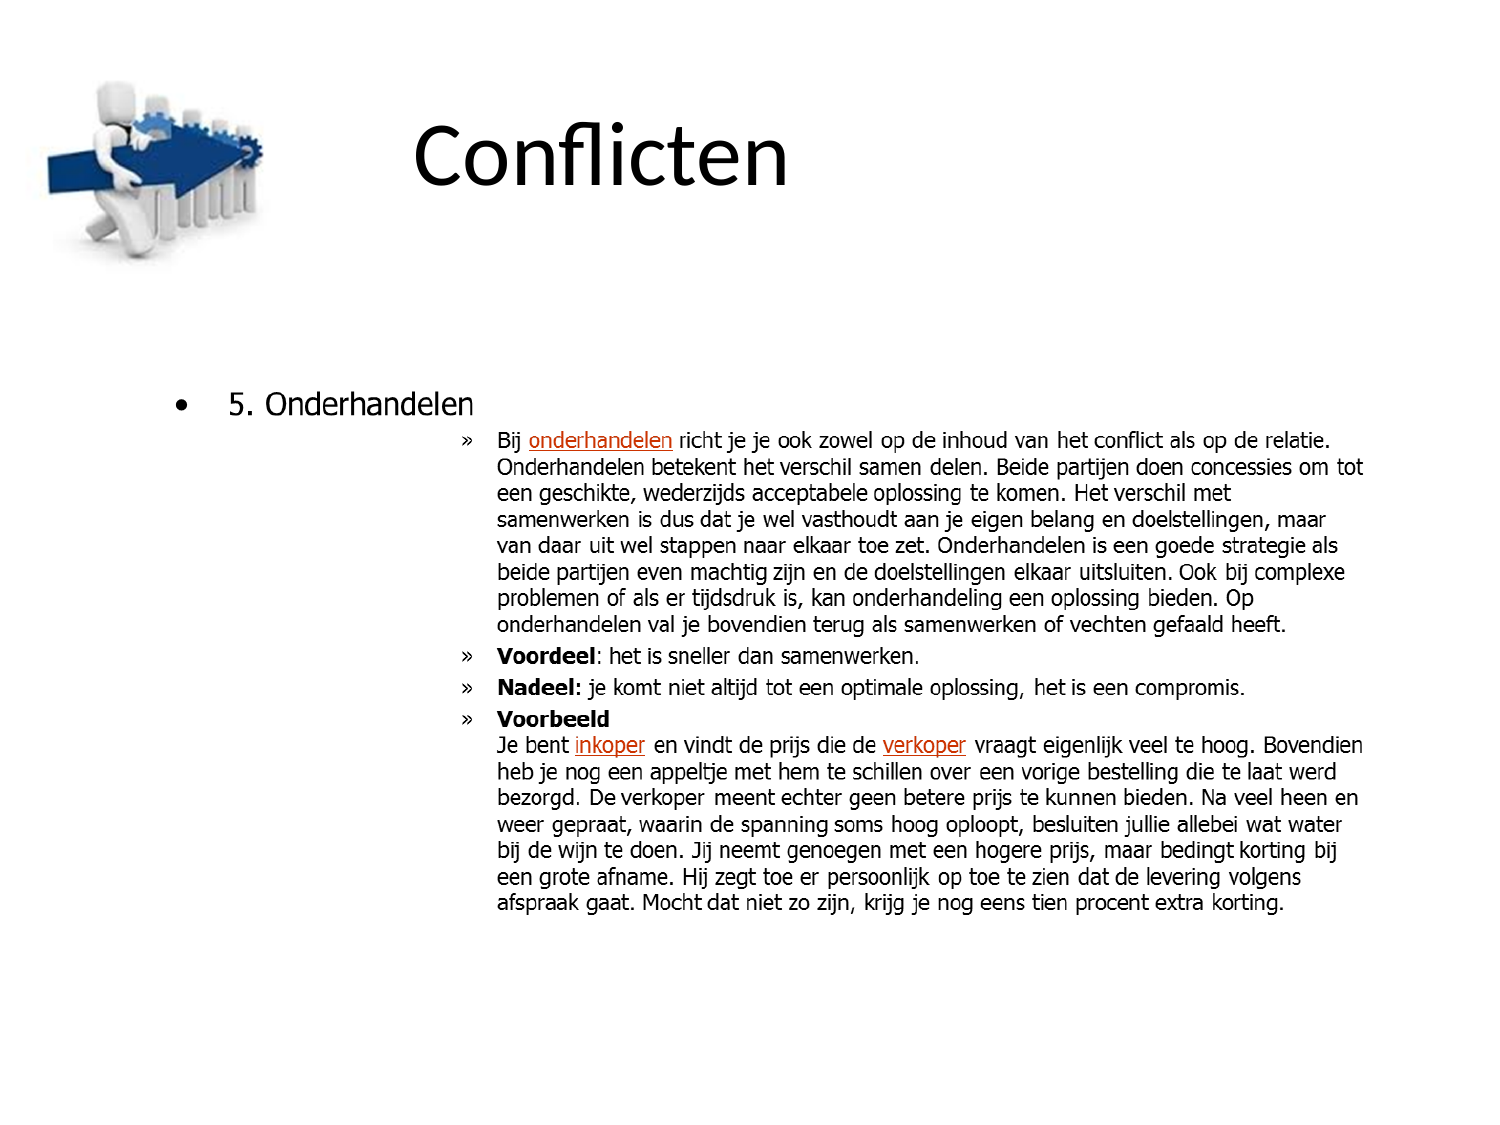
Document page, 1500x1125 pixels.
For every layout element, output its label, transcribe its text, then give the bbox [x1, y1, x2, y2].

picture [0, 67, 310, 282]
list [154, 373, 1383, 929]
title Conflicten [289, 54, 916, 244]
